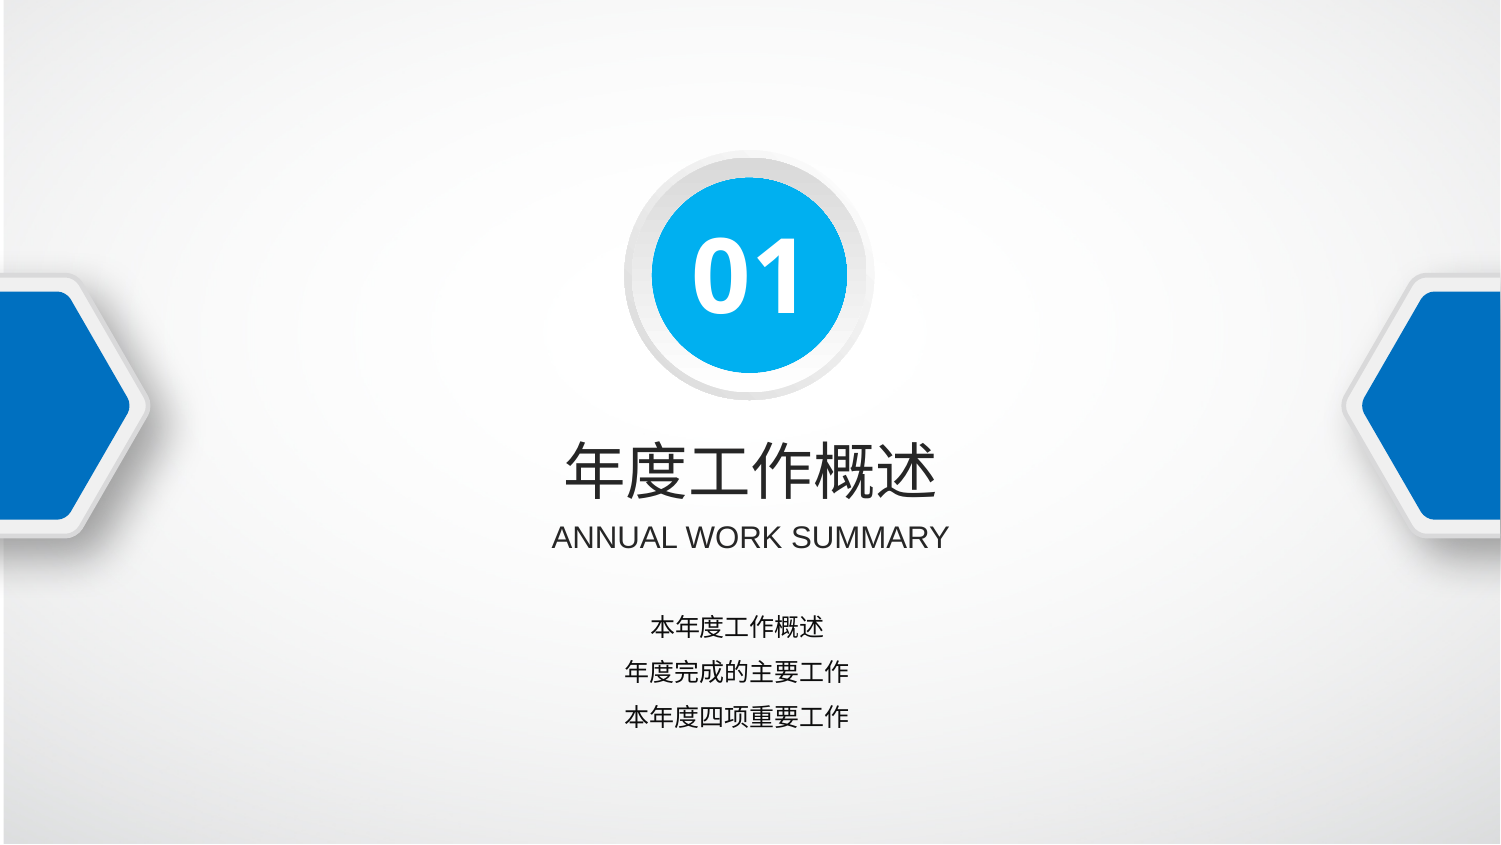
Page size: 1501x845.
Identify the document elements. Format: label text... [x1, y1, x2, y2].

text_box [619, 150, 883, 401]
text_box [0, 274, 150, 537]
text_box 本年度工作概述 年度完成的主要工作 本年度四项重要工作 [537, 589, 938, 739]
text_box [1342, 274, 1501, 537]
text_box 年度工作概述 [503, 421, 999, 517]
picture [3, 0, 1501, 844]
text_box ANNUAL WORK SUMMARY [522, 504, 980, 568]
